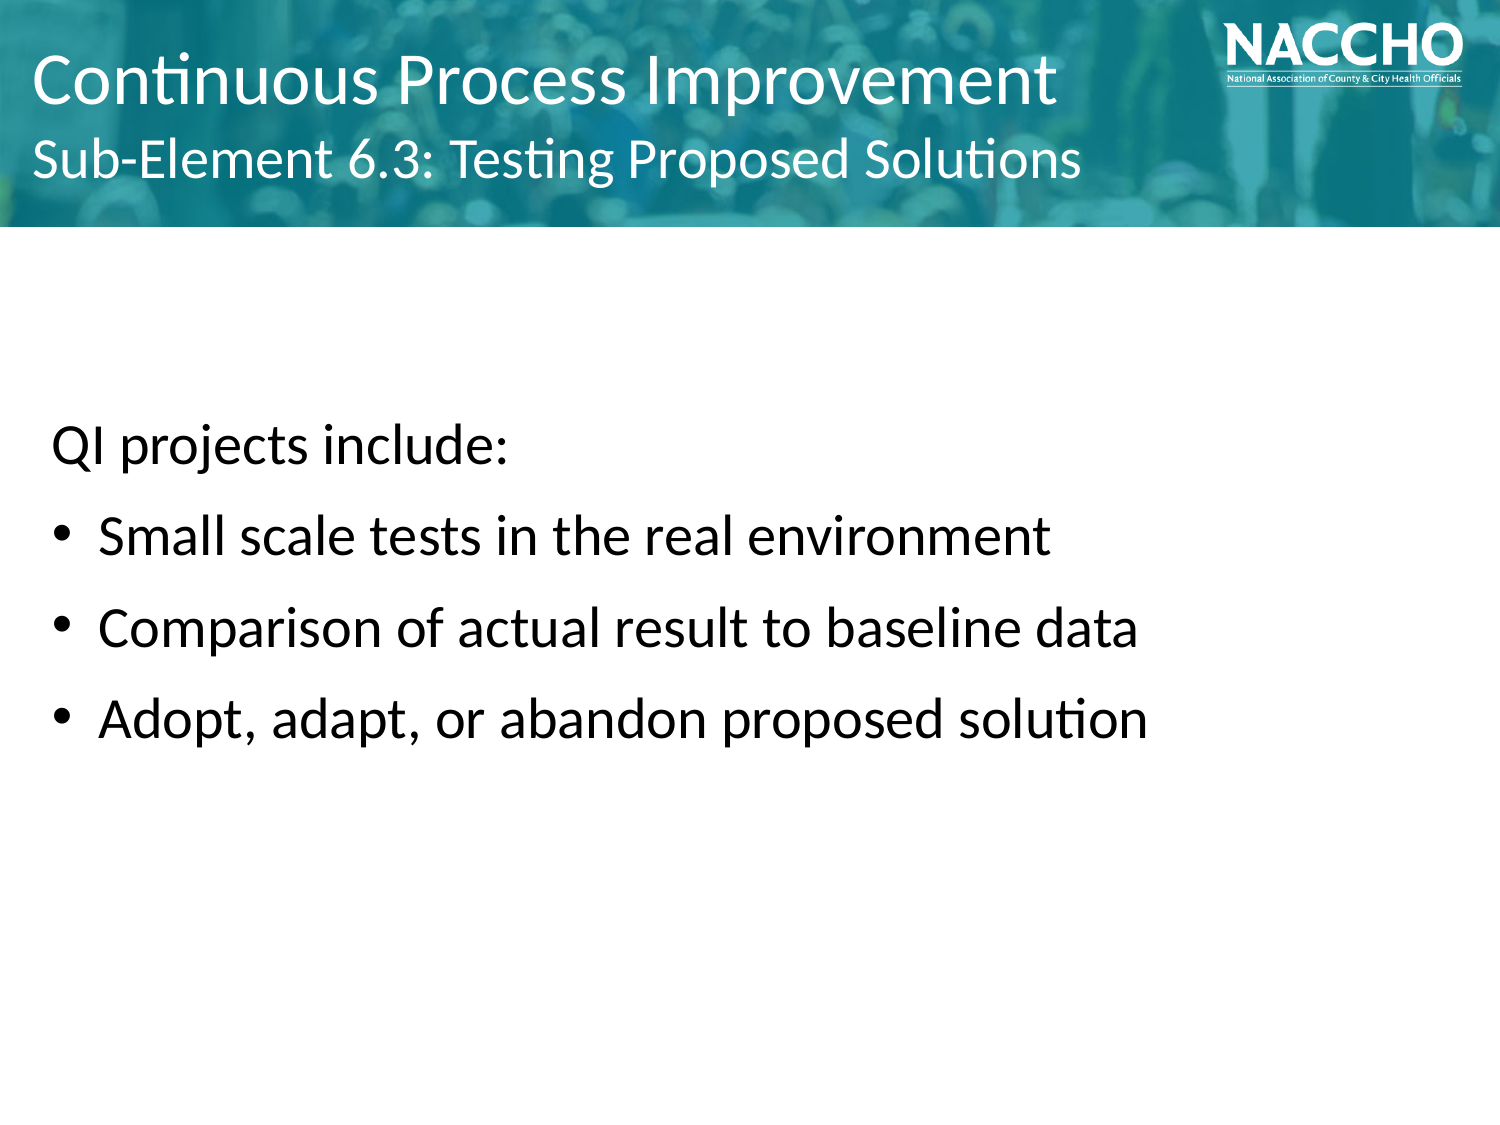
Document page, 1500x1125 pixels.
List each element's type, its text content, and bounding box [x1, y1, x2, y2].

text_box QI projects include: Small scale tests in the real environment Comparison of actual result to baseline data Adopt, adapt, or abandon proposed solution [37, 393, 1463, 1125]
picture [0, 0, 1500, 227]
